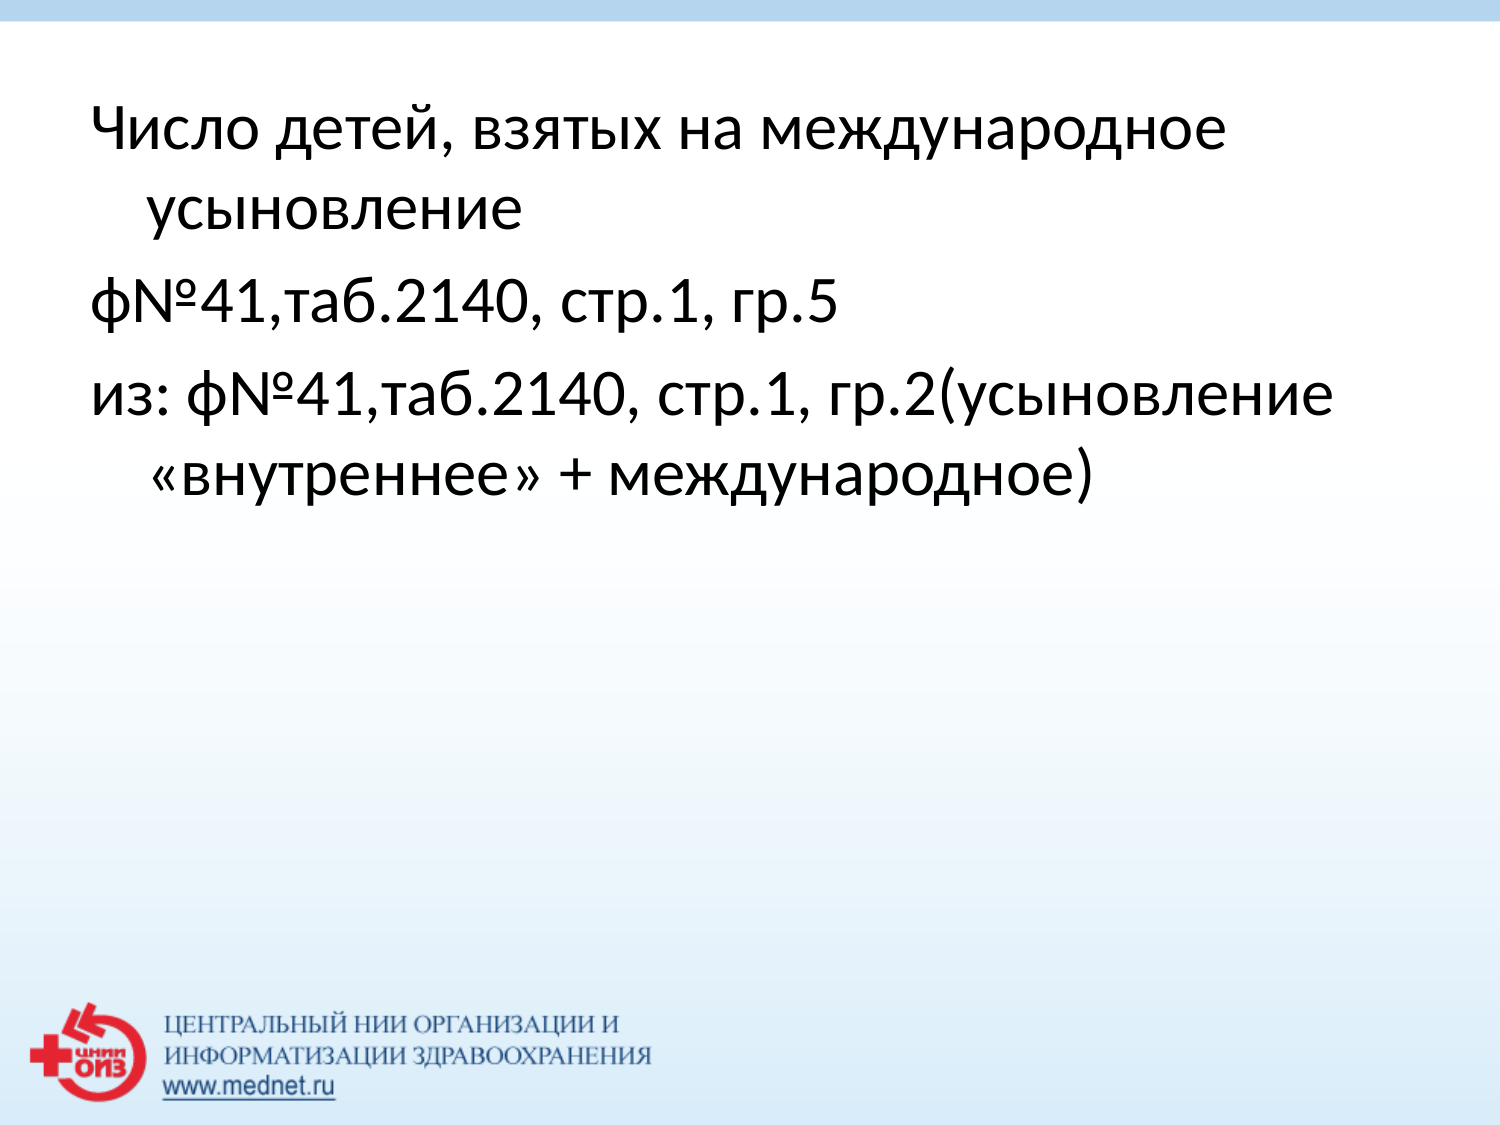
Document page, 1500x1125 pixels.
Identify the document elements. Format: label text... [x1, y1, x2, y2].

list Число детей, взятых на международное усыновление ф№41,таб.2140, стр.1, гр.5 из: ф№41,таб.2140, стр.1, гр.2(усыновление «внутреннее» + международное) [75, 75, 1425, 963]
picture [0, 0, 1500, 1125]
